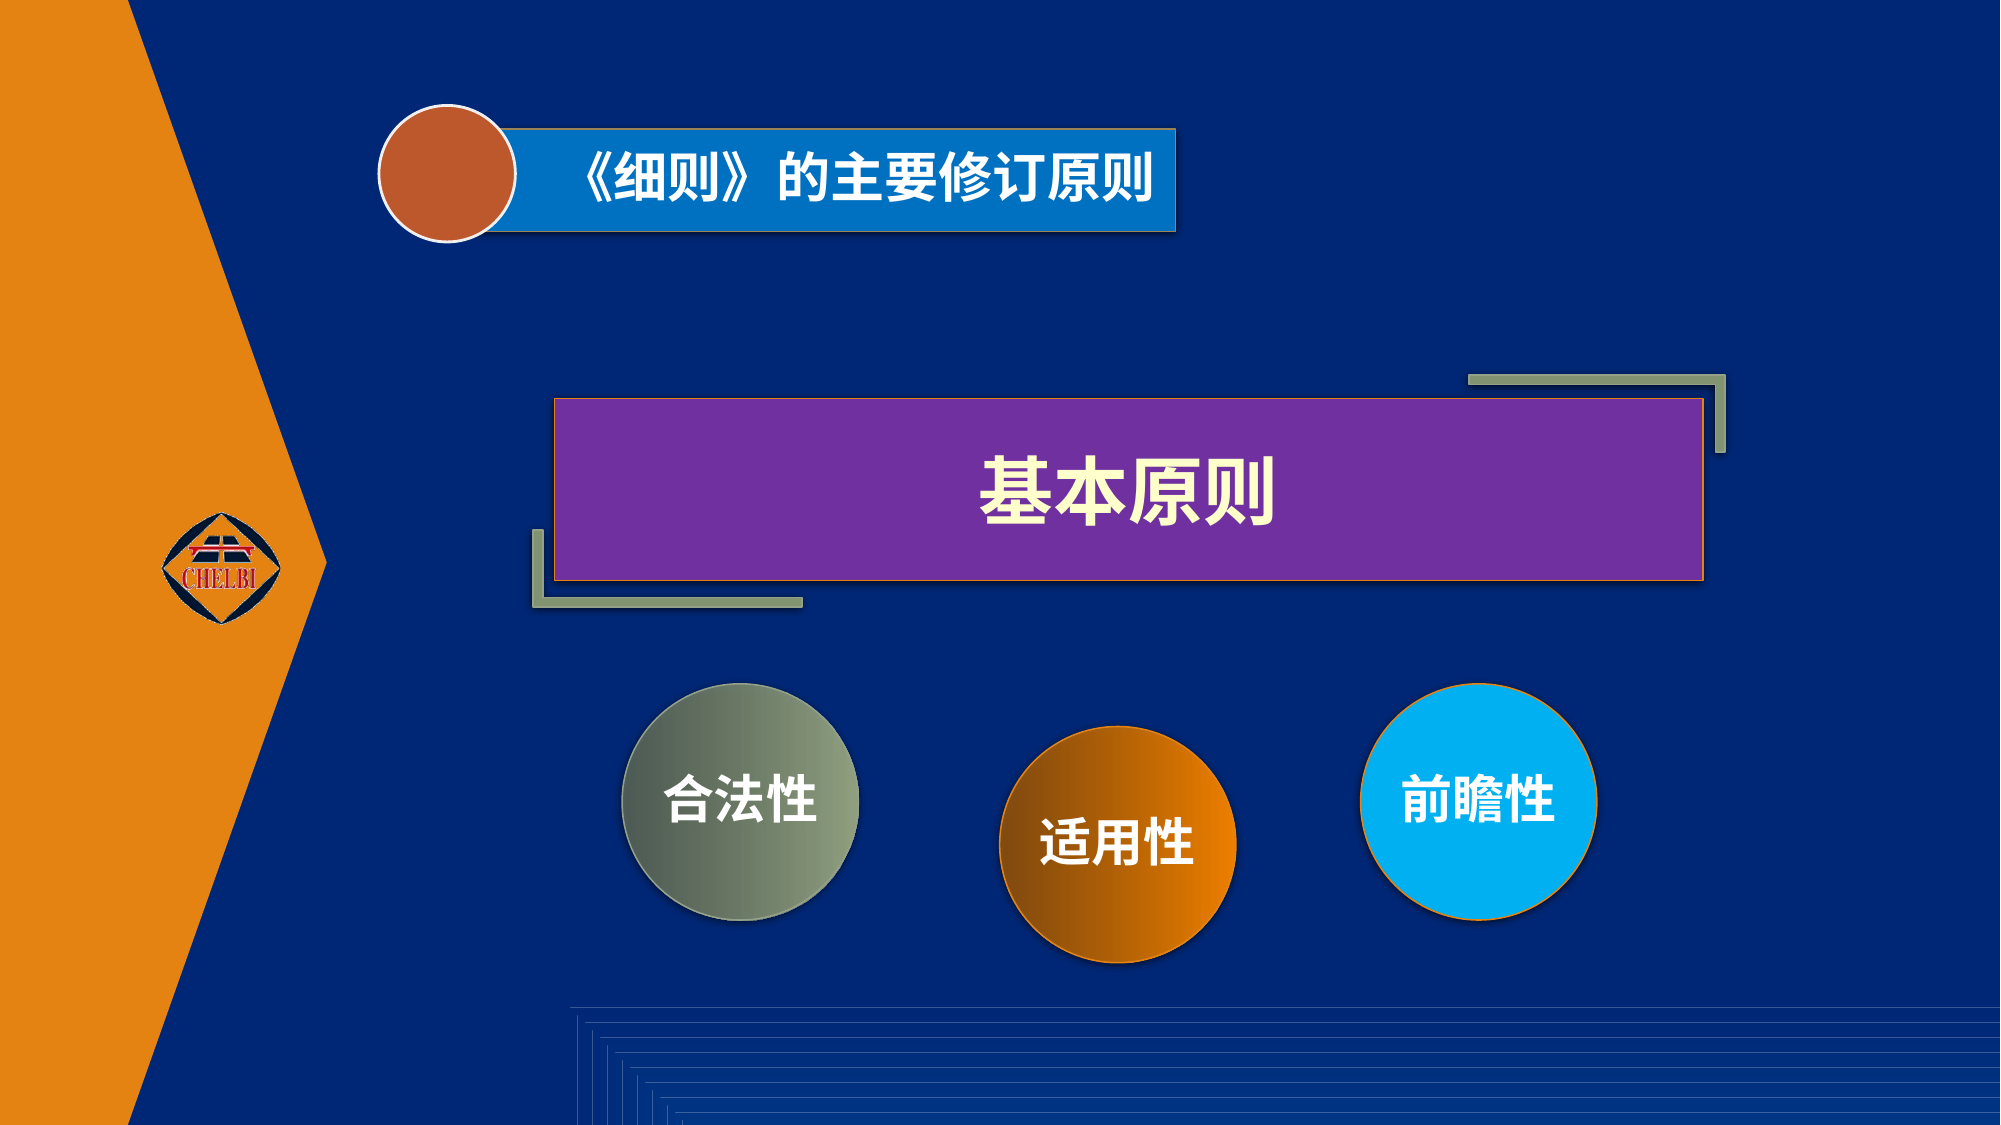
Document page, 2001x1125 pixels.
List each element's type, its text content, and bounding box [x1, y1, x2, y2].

text_box 合法性 [621, 683, 860, 921]
text_box 适用性 [998, 725, 1237, 964]
text_box 《细则》的主要修订原则 [487, 128, 1176, 232]
text_box 前瞻性 [1359, 683, 1598, 921]
text_box [532, 529, 803, 608]
text_box [377, 103, 517, 244]
text_box 基本原则 [554, 398, 1704, 581]
text_box [1468, 374, 1726, 453]
picture [161, 509, 281, 628]
